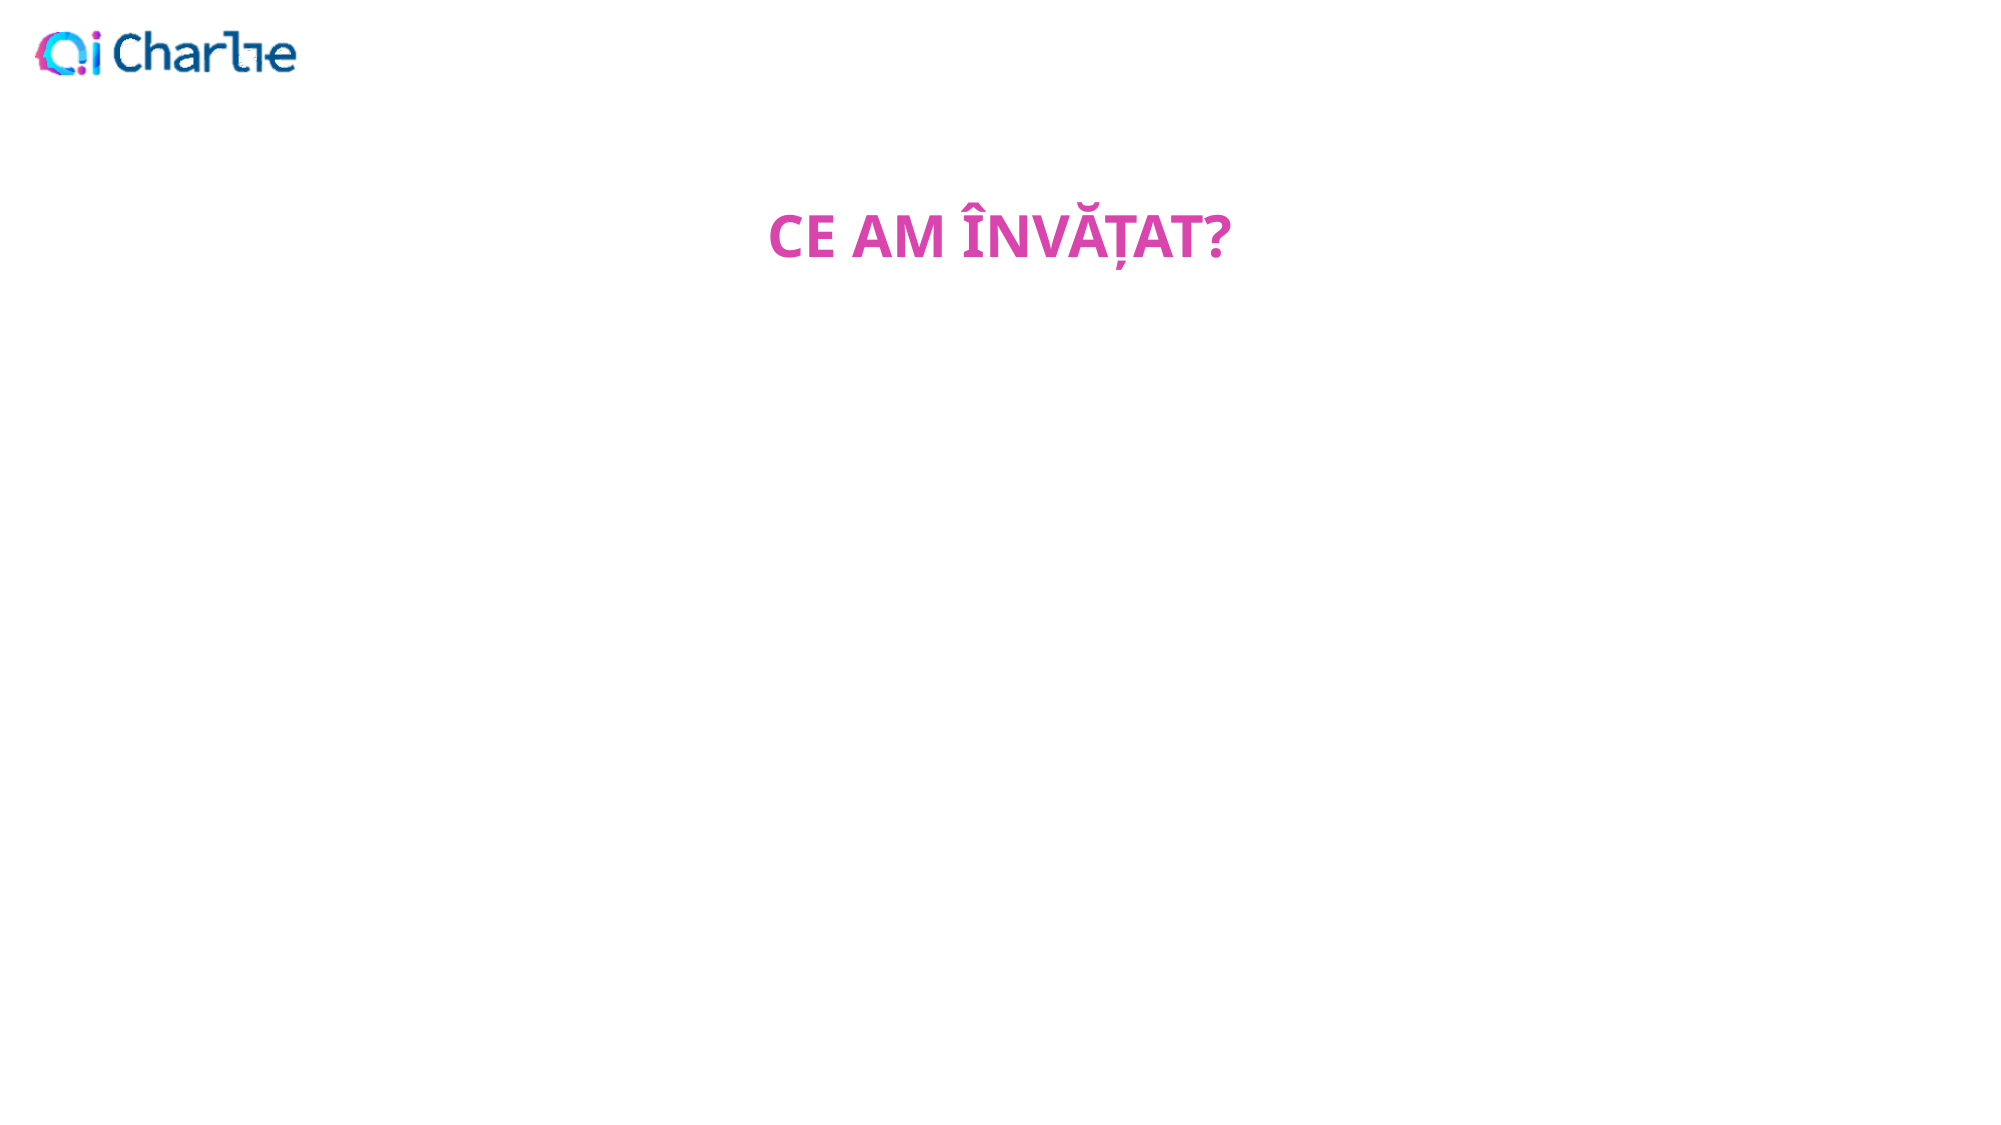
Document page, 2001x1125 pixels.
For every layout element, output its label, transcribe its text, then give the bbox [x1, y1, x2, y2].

picture [33, 28, 104, 76]
text_box CE AM ÎNVĂȚAT? [0, 192, 2000, 347]
picture [107, 27, 303, 79]
